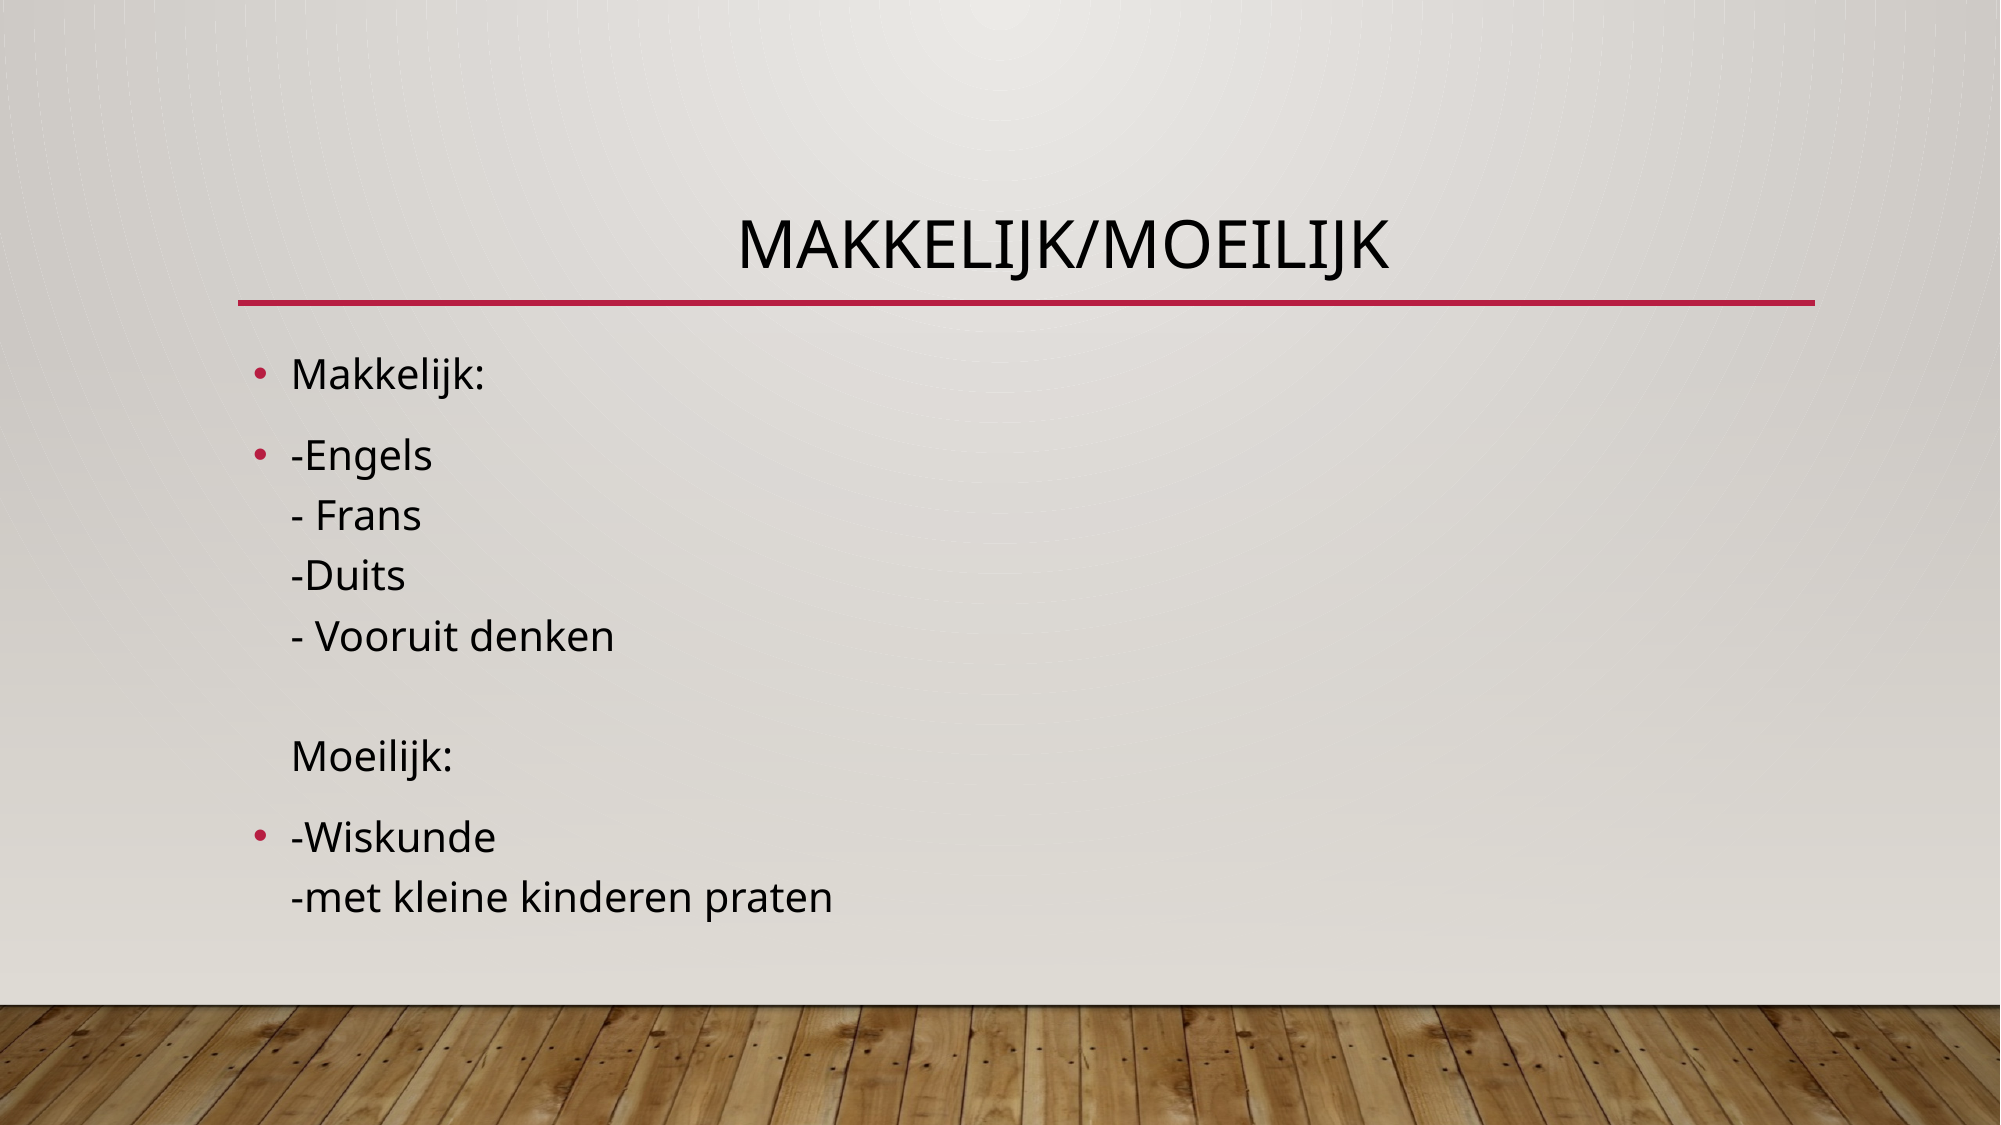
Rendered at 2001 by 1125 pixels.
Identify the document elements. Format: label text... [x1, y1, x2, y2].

list Makkelijk: -Engels - Frans -Duits - Vooruit denken Moeilijk: -Wiskunde -met kleine kinderen praten [238, 330, 1814, 1008]
title Makkelijk/Moeilijk [238, 131, 1814, 305]
picture [0, 1005, 2000, 1125]
